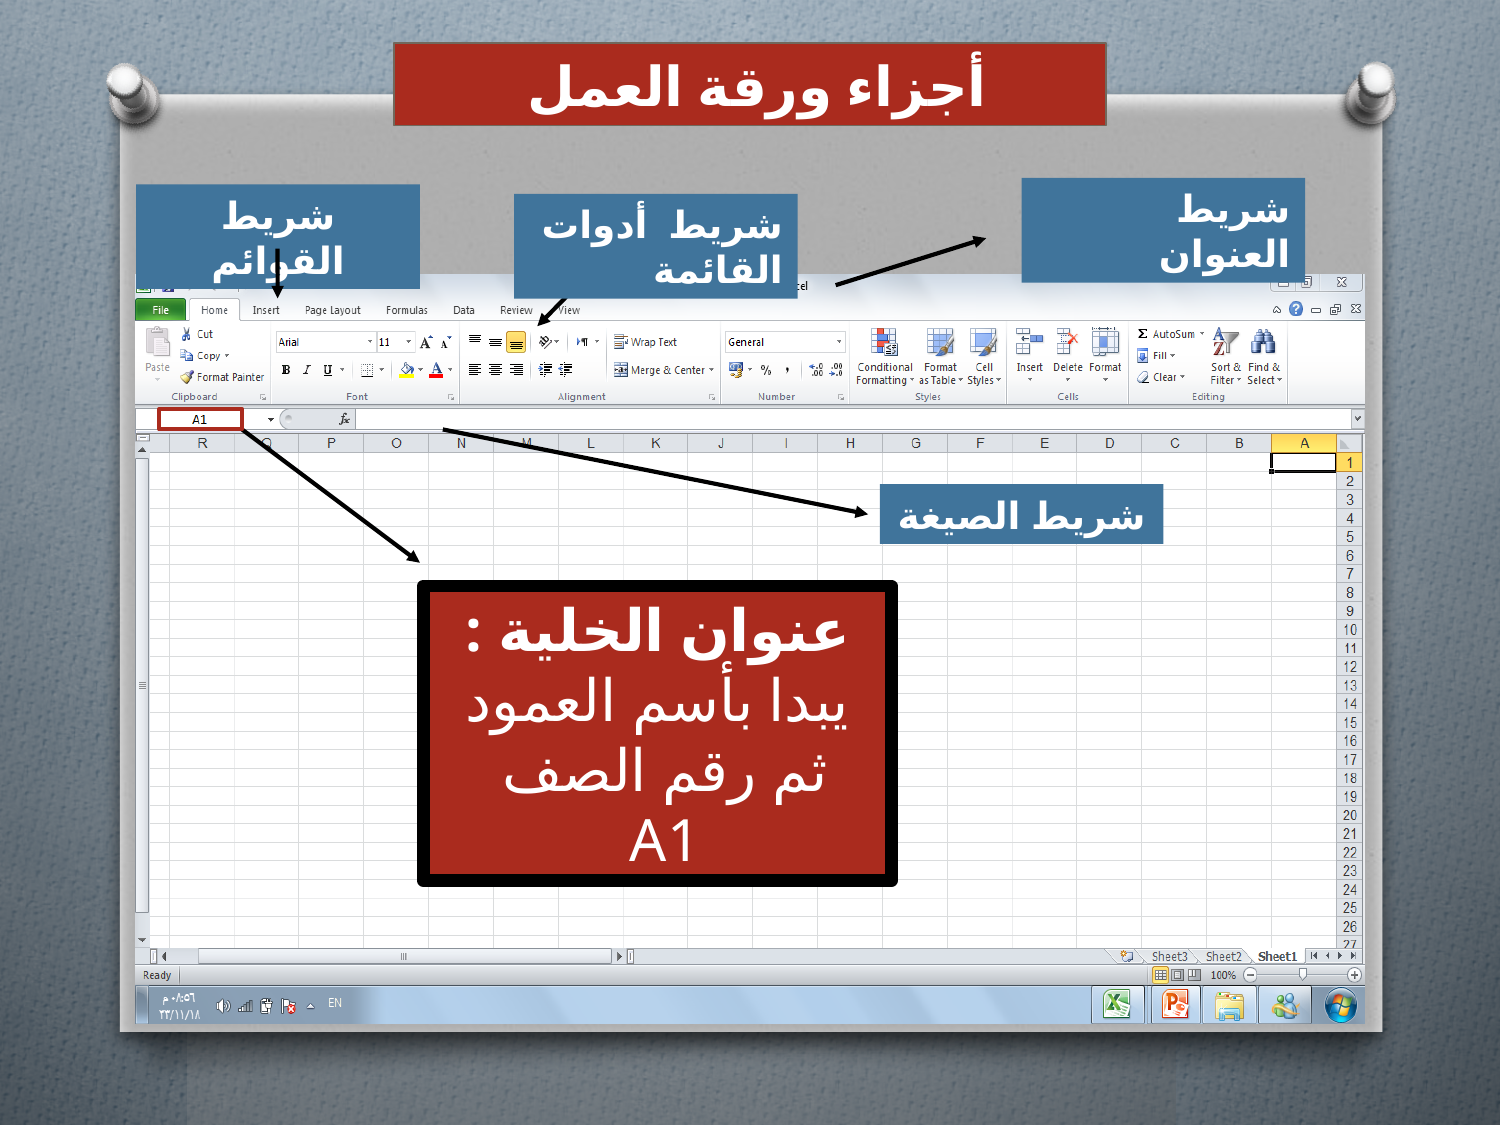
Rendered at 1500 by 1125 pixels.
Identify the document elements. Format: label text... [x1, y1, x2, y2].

picture [135, 274, 1365, 1024]
text_box شريط العنوان [1021, 177, 1306, 274]
title أجزاء ورقة العمل [393, 42, 1107, 126]
text_box شريط القوائم [136, 184, 420, 274]
text_box شريط أدوات القائمة [514, 193, 798, 274]
picture [1317, 35, 1439, 156]
text_box [871, 235, 987, 274]
picture [75, 29, 198, 153]
